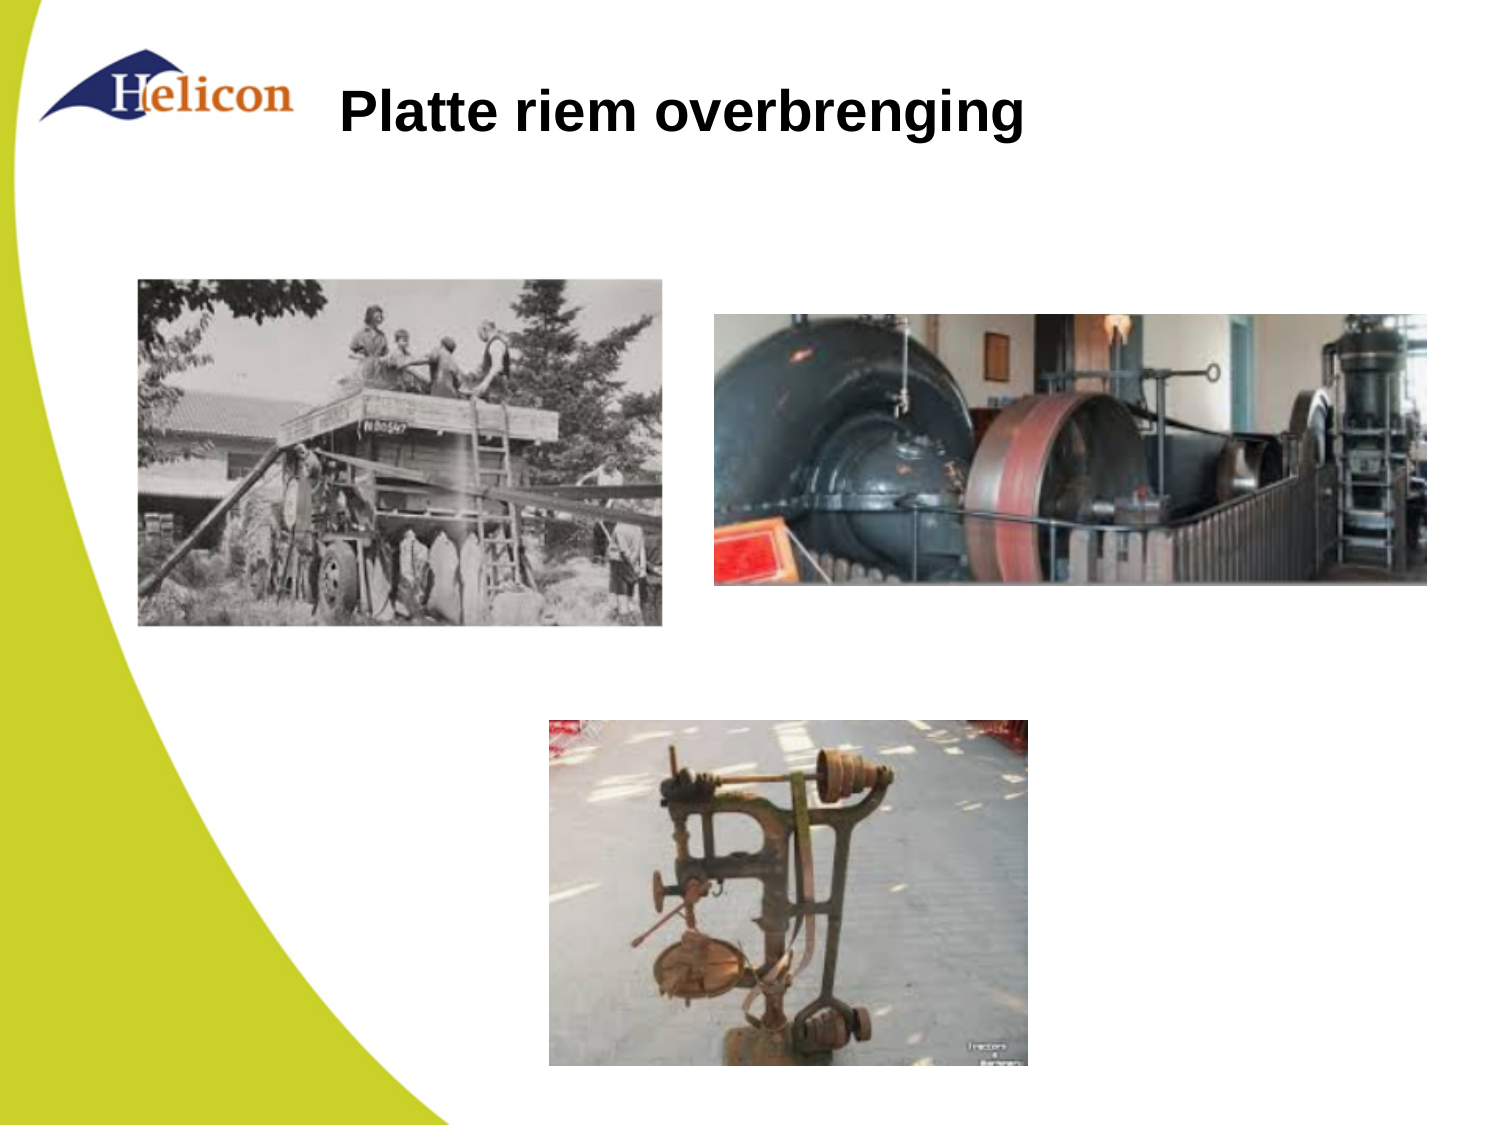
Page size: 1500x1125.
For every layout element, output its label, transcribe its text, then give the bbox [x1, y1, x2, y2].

title Platte riem overbrenging [324, 54, 1415, 161]
picture [0, 0, 1500, 1125]
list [714, 313, 1427, 587]
